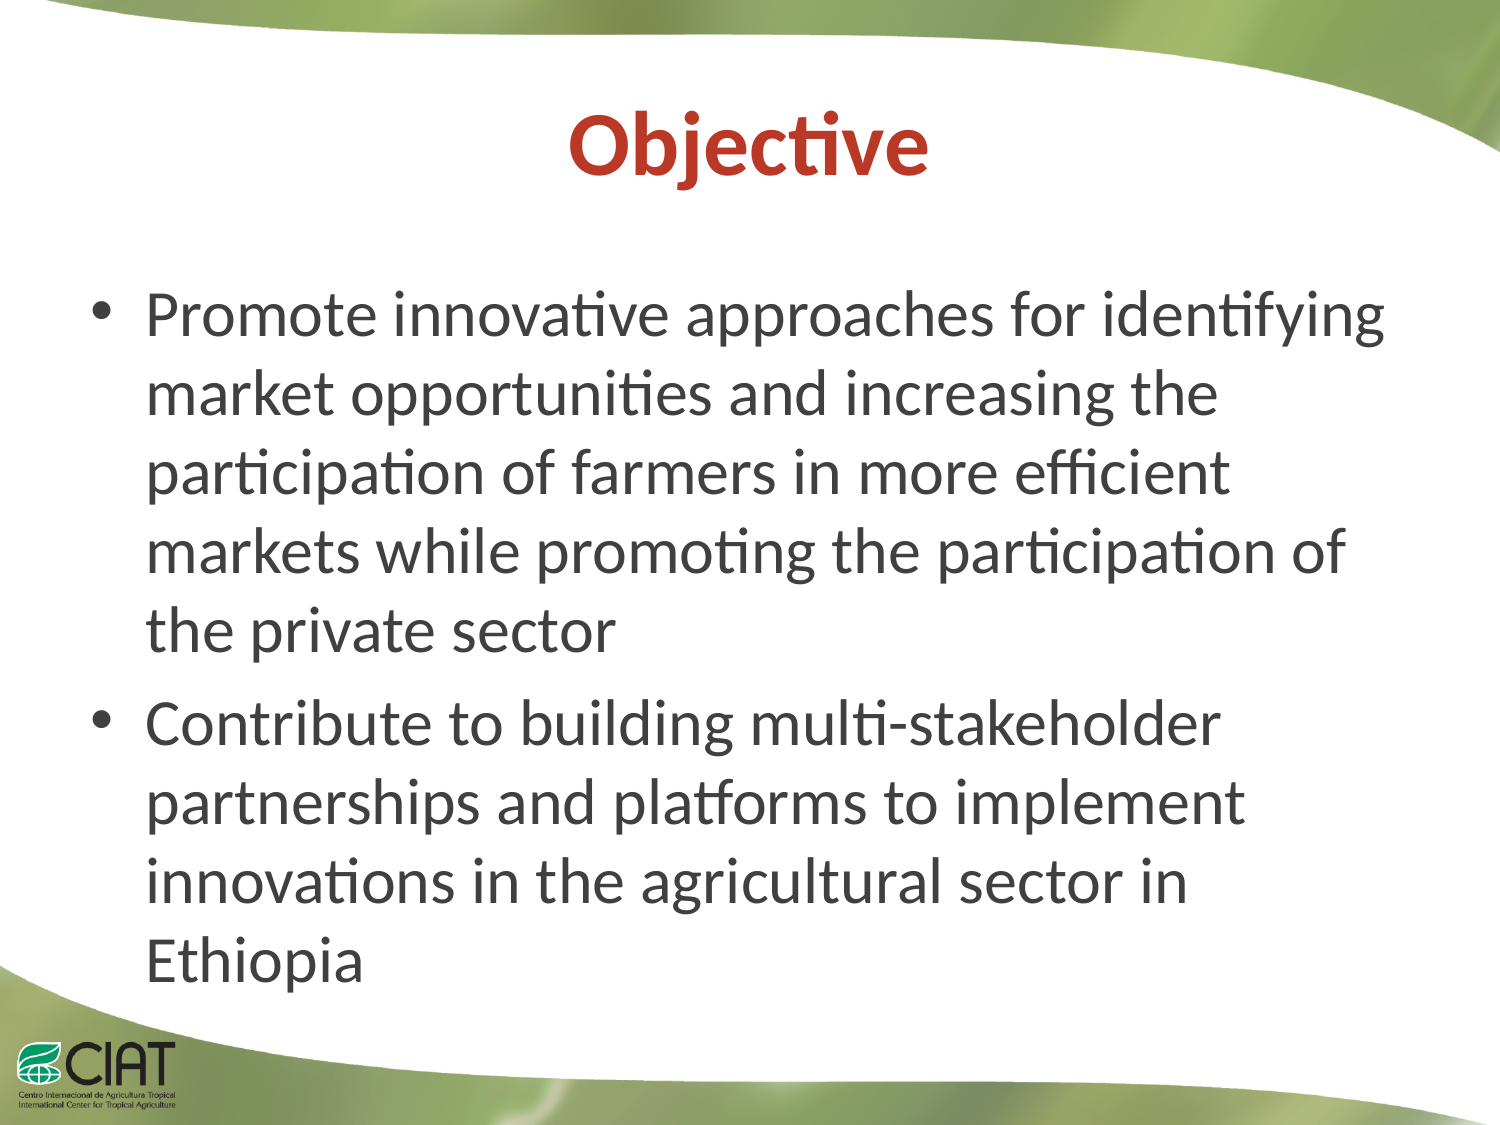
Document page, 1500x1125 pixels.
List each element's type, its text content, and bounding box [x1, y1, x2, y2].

picture [0, 0, 1500, 1125]
title Objective [74, 44, 1426, 233]
list Promote innovative approaches for identifying market opportunities and increasing the participation of farmers in more efficient markets while promoting the participation of the private sector Contribute to building multi-stakeholder partnerships and platforms to implement innovations in the agricultural sector in Ethiopia [74, 262, 1426, 1006]
